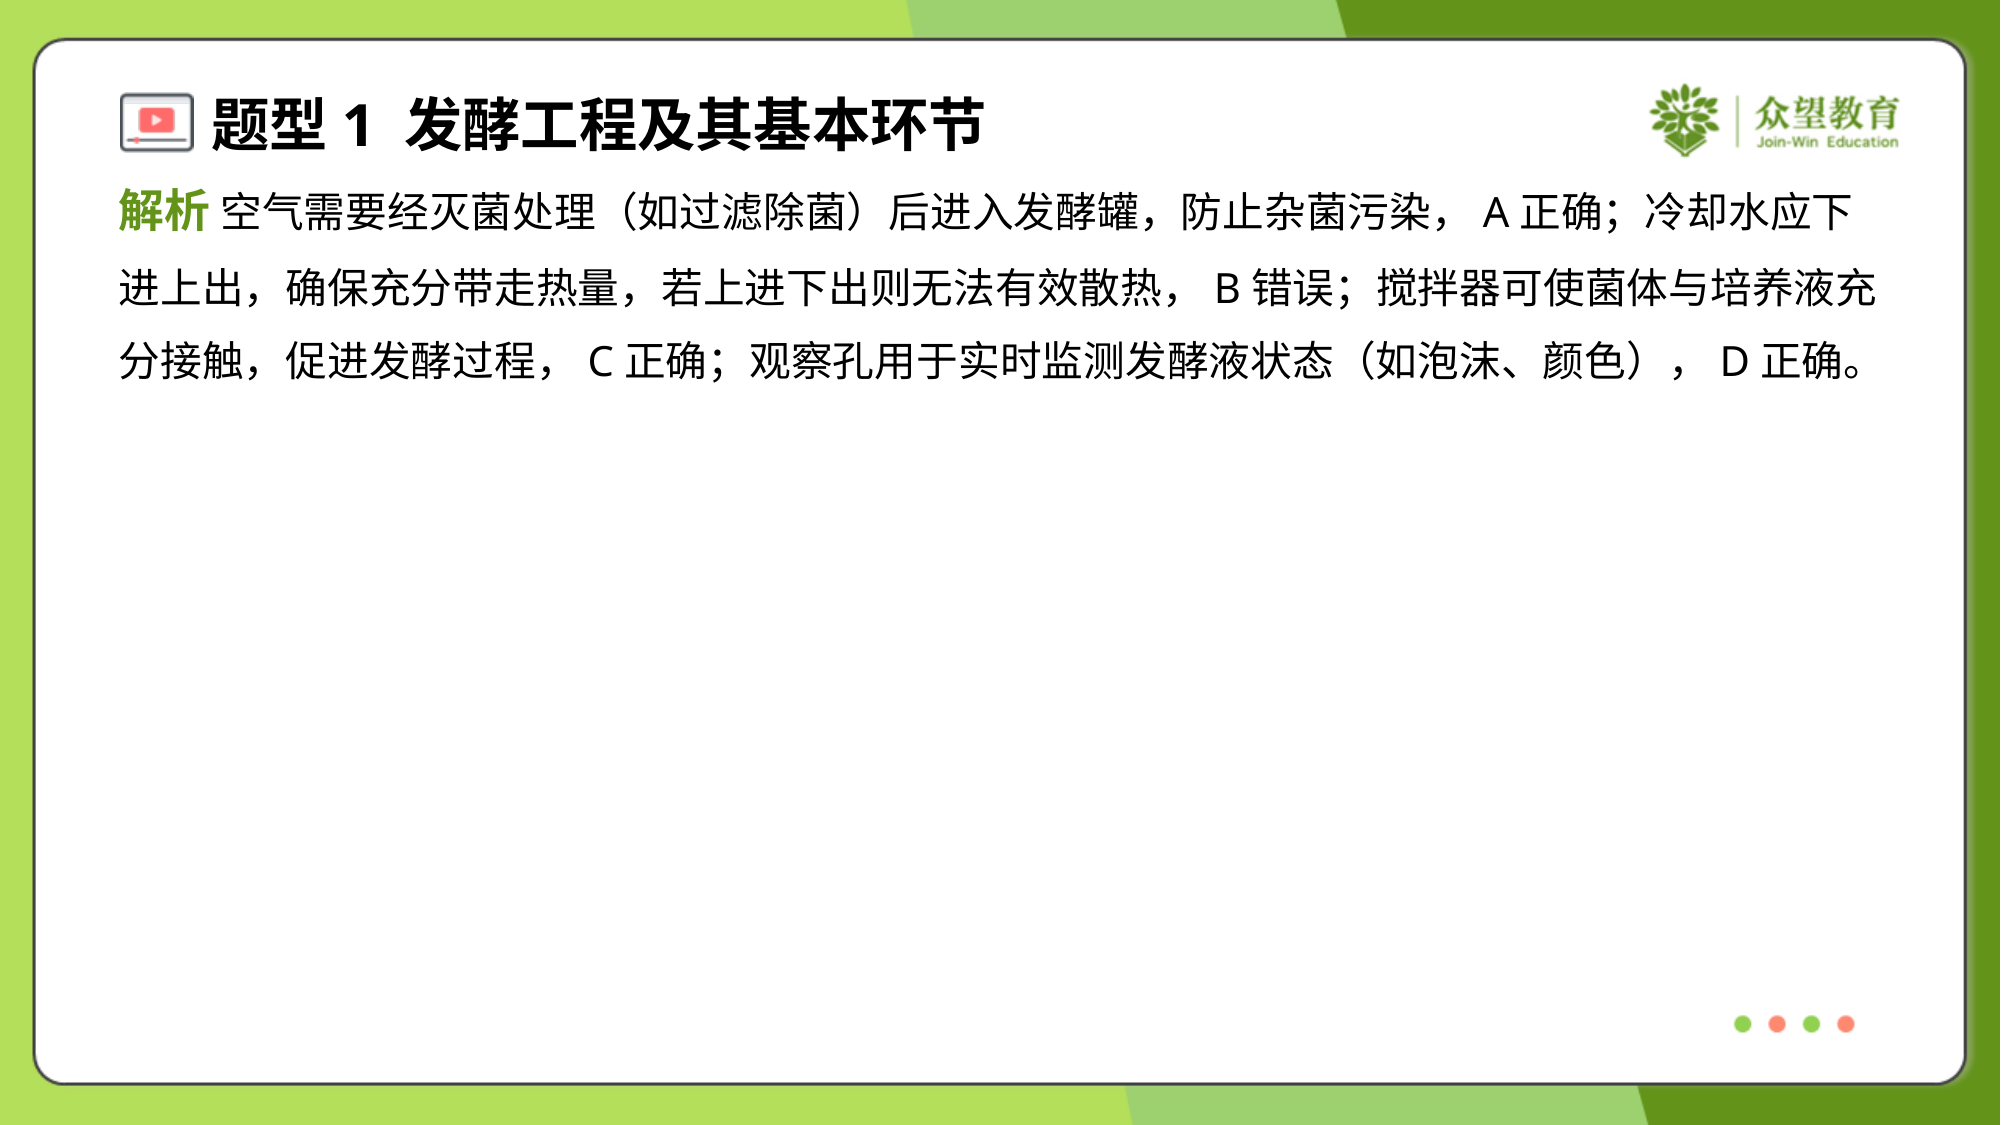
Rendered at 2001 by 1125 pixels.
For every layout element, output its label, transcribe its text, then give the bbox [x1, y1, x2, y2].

text_box 解析 空气需要经灭菌处理（如过滤除菌）后进入发酵罐，防止杂菌污染，A正确；冷却水应下 进上出，确保充分带走热量，若上进下出则无法有效散热，B错误；搅拌器可使菌体与培养液充 分接触，促进发酵过程，C正确；观察孔用于实时监测发酵液状态（如泡沫、颜色），D正确。 [118, 159, 1883, 377]
picture [0, 0, 2000, 1125]
